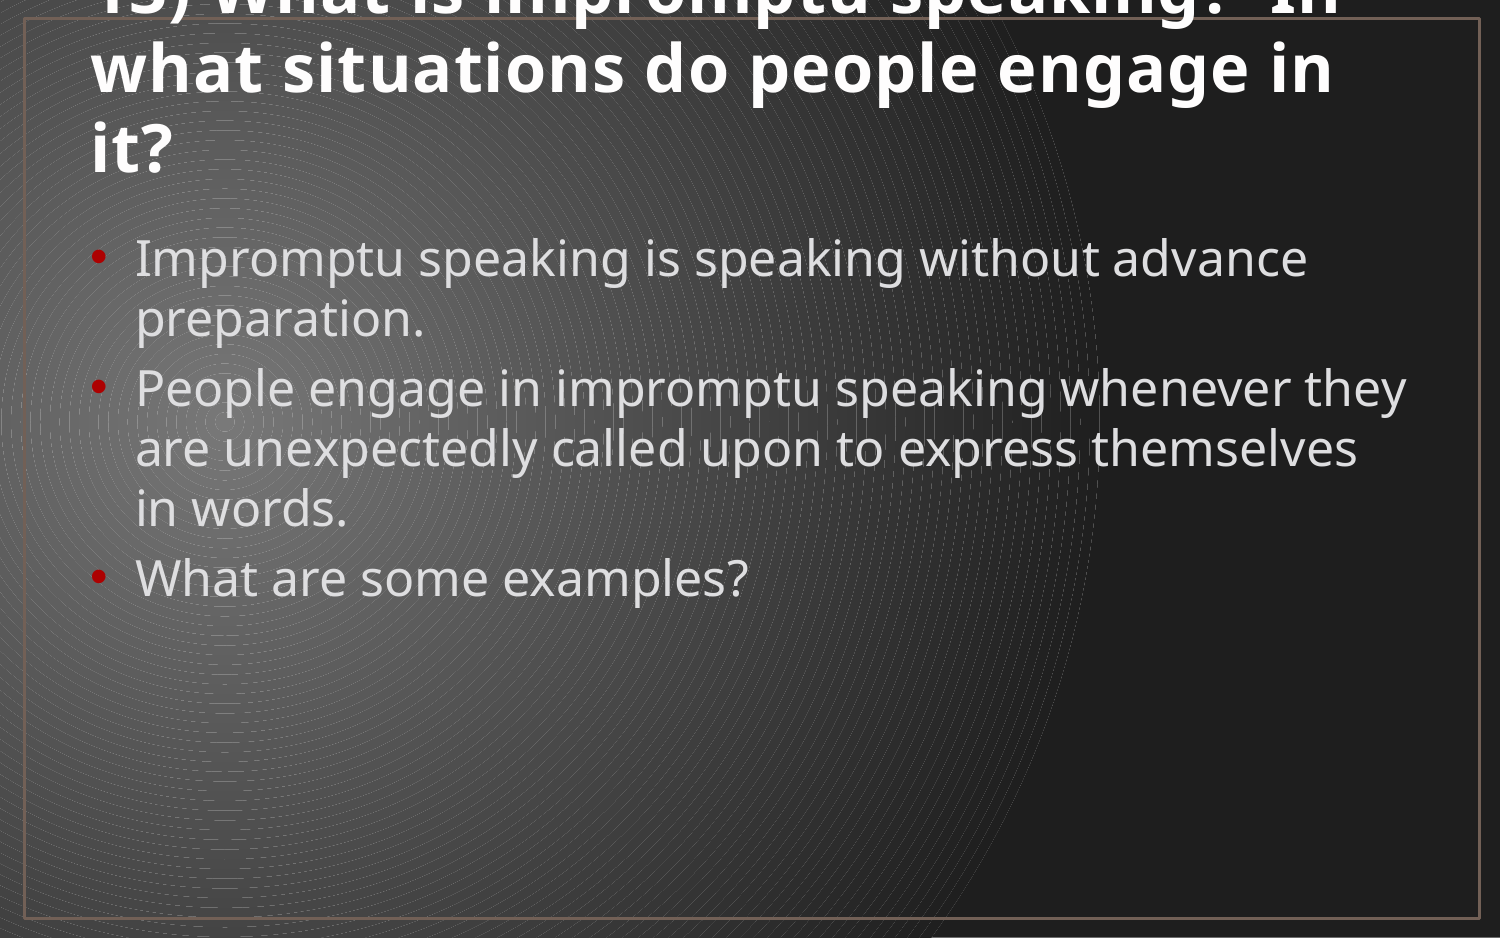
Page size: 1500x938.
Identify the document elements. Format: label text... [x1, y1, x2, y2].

list Impromptu speaking is speaking without advance preparation. People engage in impromptu speaking whenever they are unexpectedly called upon to express themselves in words. What are some examples? [75, 218, 1425, 838]
title 13) What is impromptu speaking? In what situations do people engage in it? [75, 37, 1425, 194]
